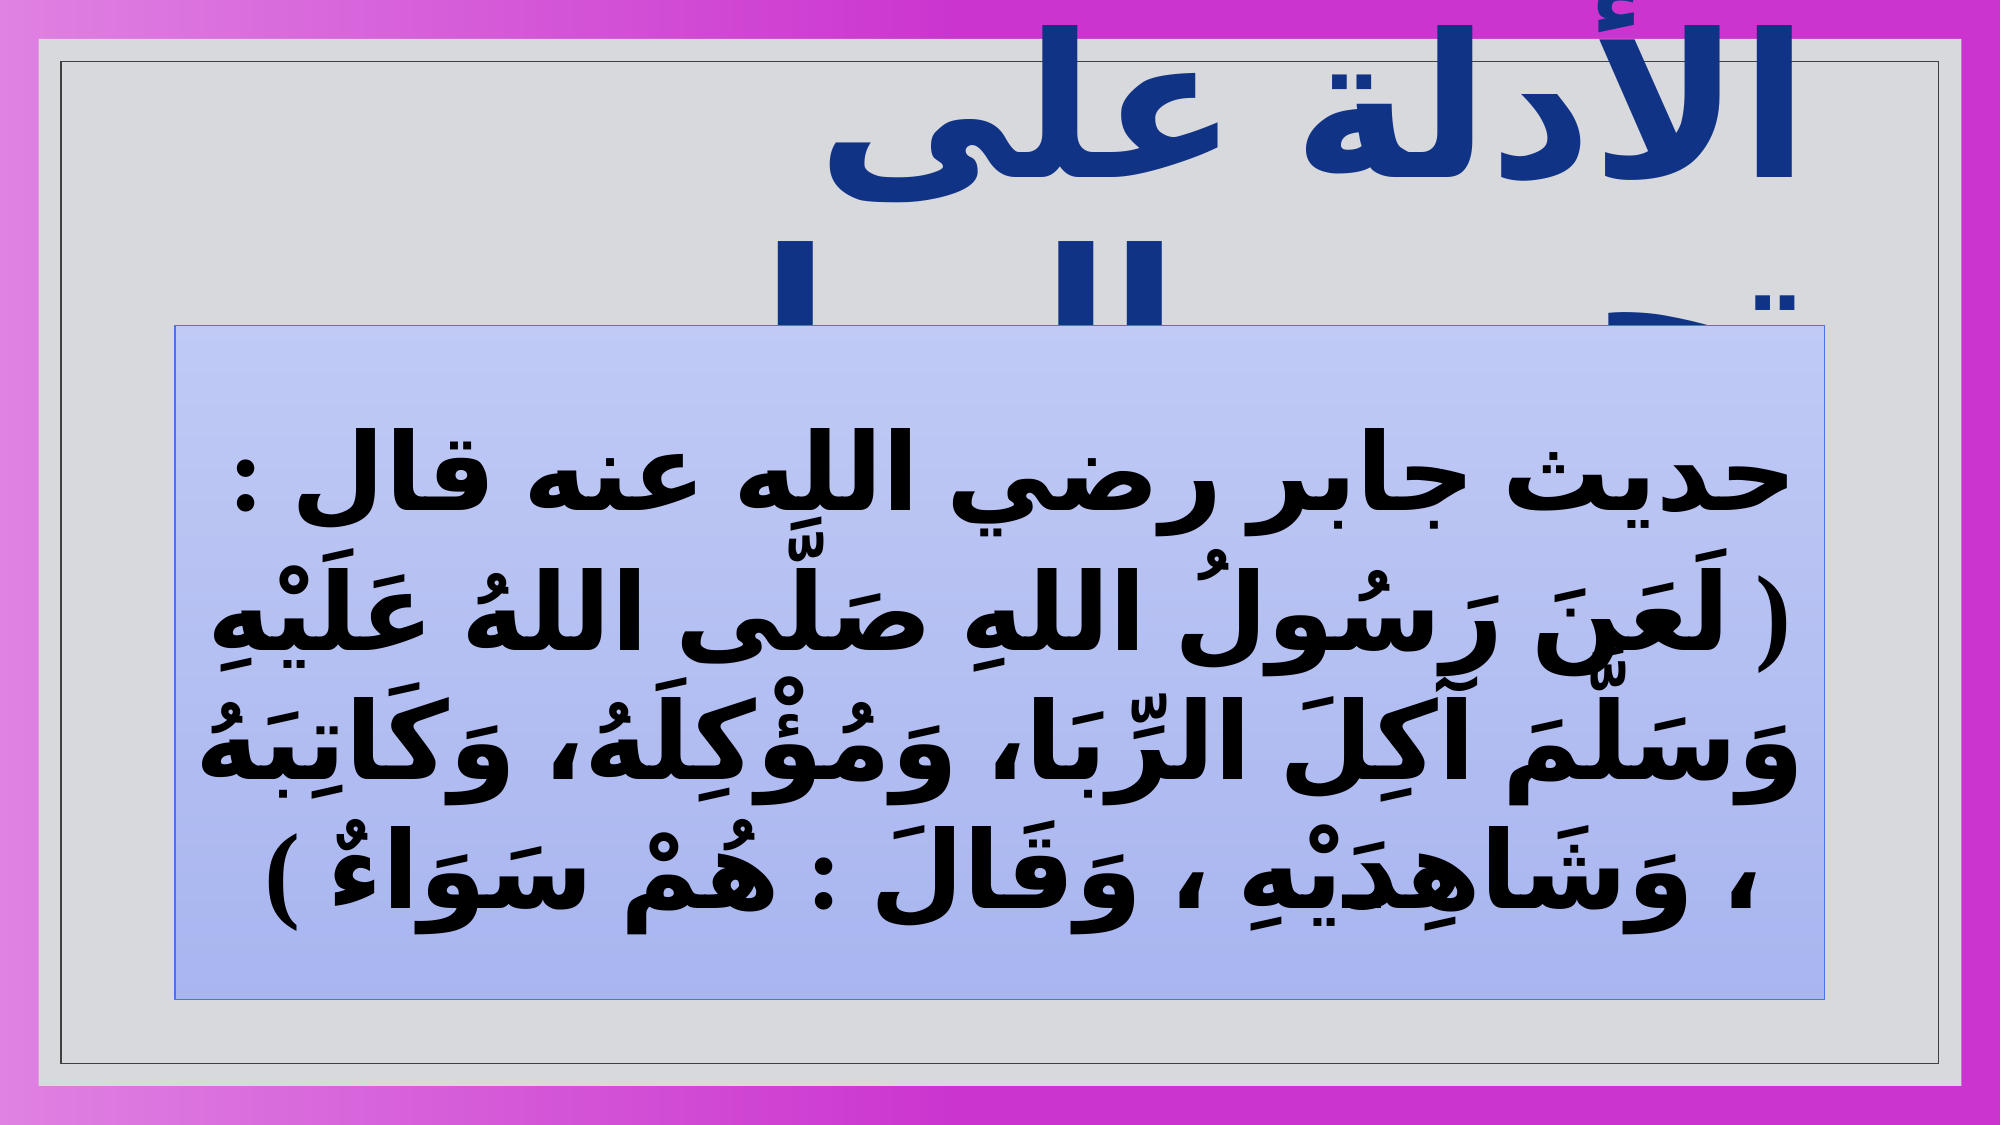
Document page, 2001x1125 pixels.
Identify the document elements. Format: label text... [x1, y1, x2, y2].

title الأدلة على تحريم الربا [174, 92, 1825, 325]
list حديث جابر رضي الله عنه قال : ( لَعَنَ رَسُولُ اللهِ صَلَّى اللهُ عَلَيْهِ وَسَلَّمَ آكِلَ الرِّبَا، وَمُؤْكِلَهُ، وَكَاتِبَهُ ، وَشَاهِدَيْهِ ، وَقَالَ : هُمْ سَوَاءٌ ) [174, 325, 1825, 1000]
